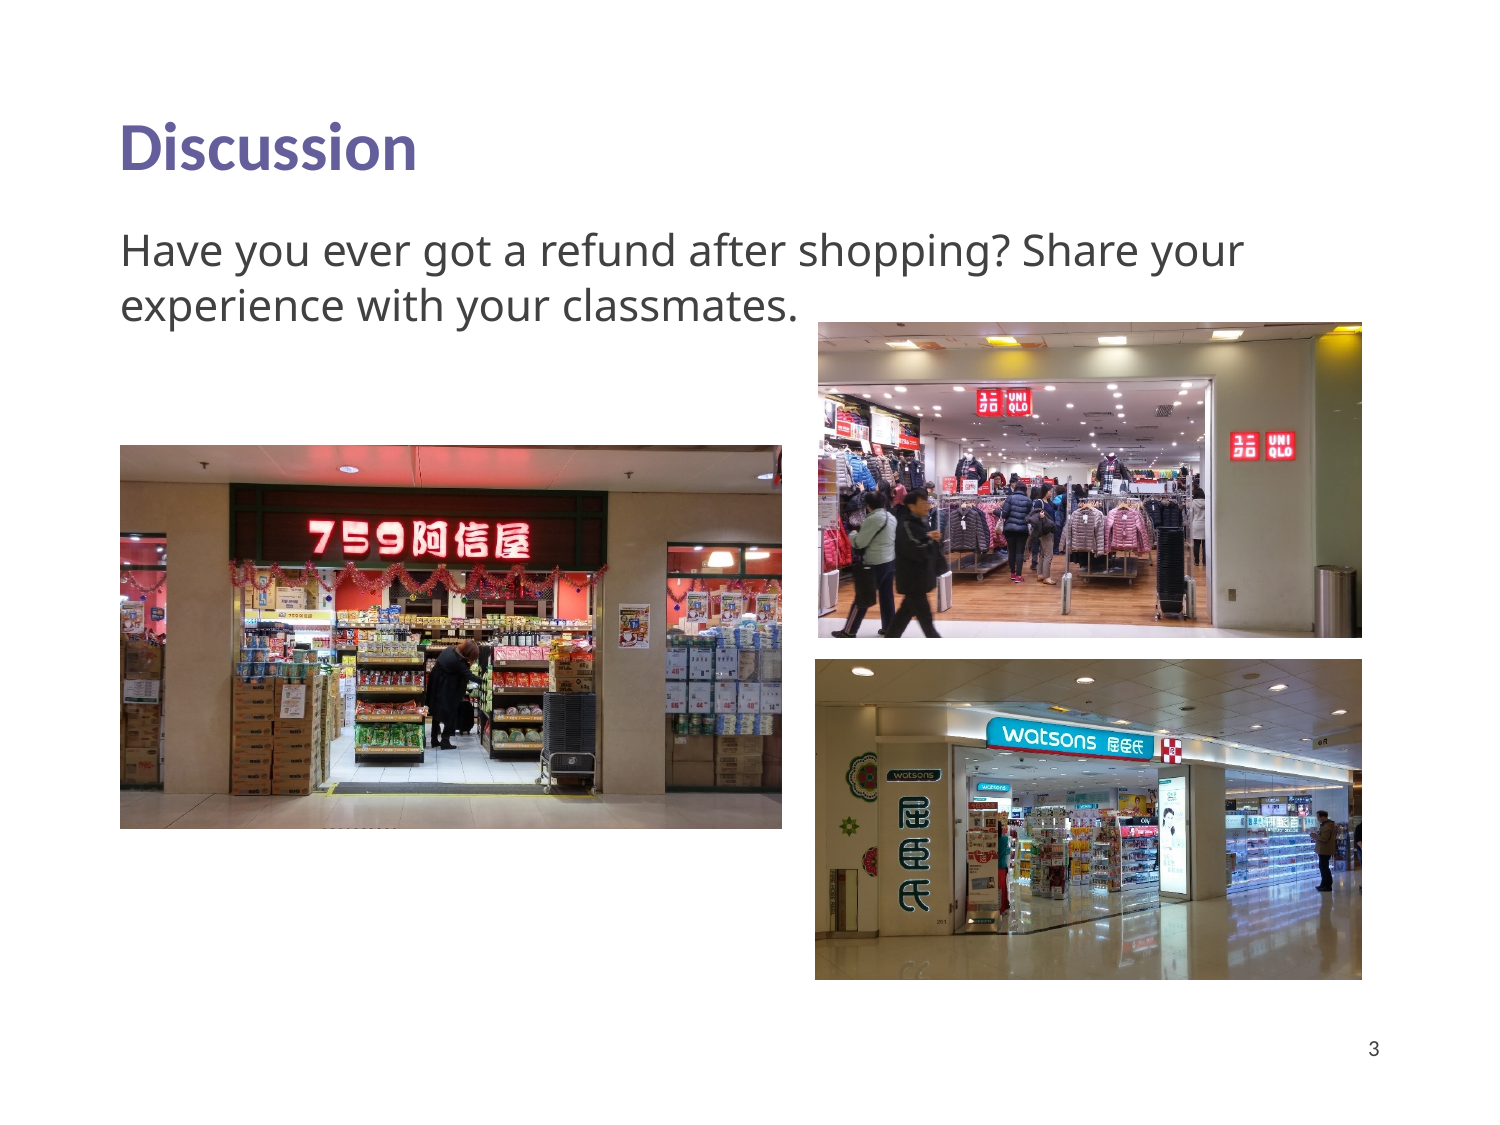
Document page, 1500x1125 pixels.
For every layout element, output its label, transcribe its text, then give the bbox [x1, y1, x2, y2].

picture [120, 445, 782, 829]
picture [818, 322, 1362, 638]
list Have you ever got a refund after shopping? Share your experience with your classmates. [119, 220, 1381, 815]
list Discussion [119, 113, 1381, 217]
picture [814, 658, 1362, 980]
slide_number 3 [1358, 1035, 1381, 1062]
